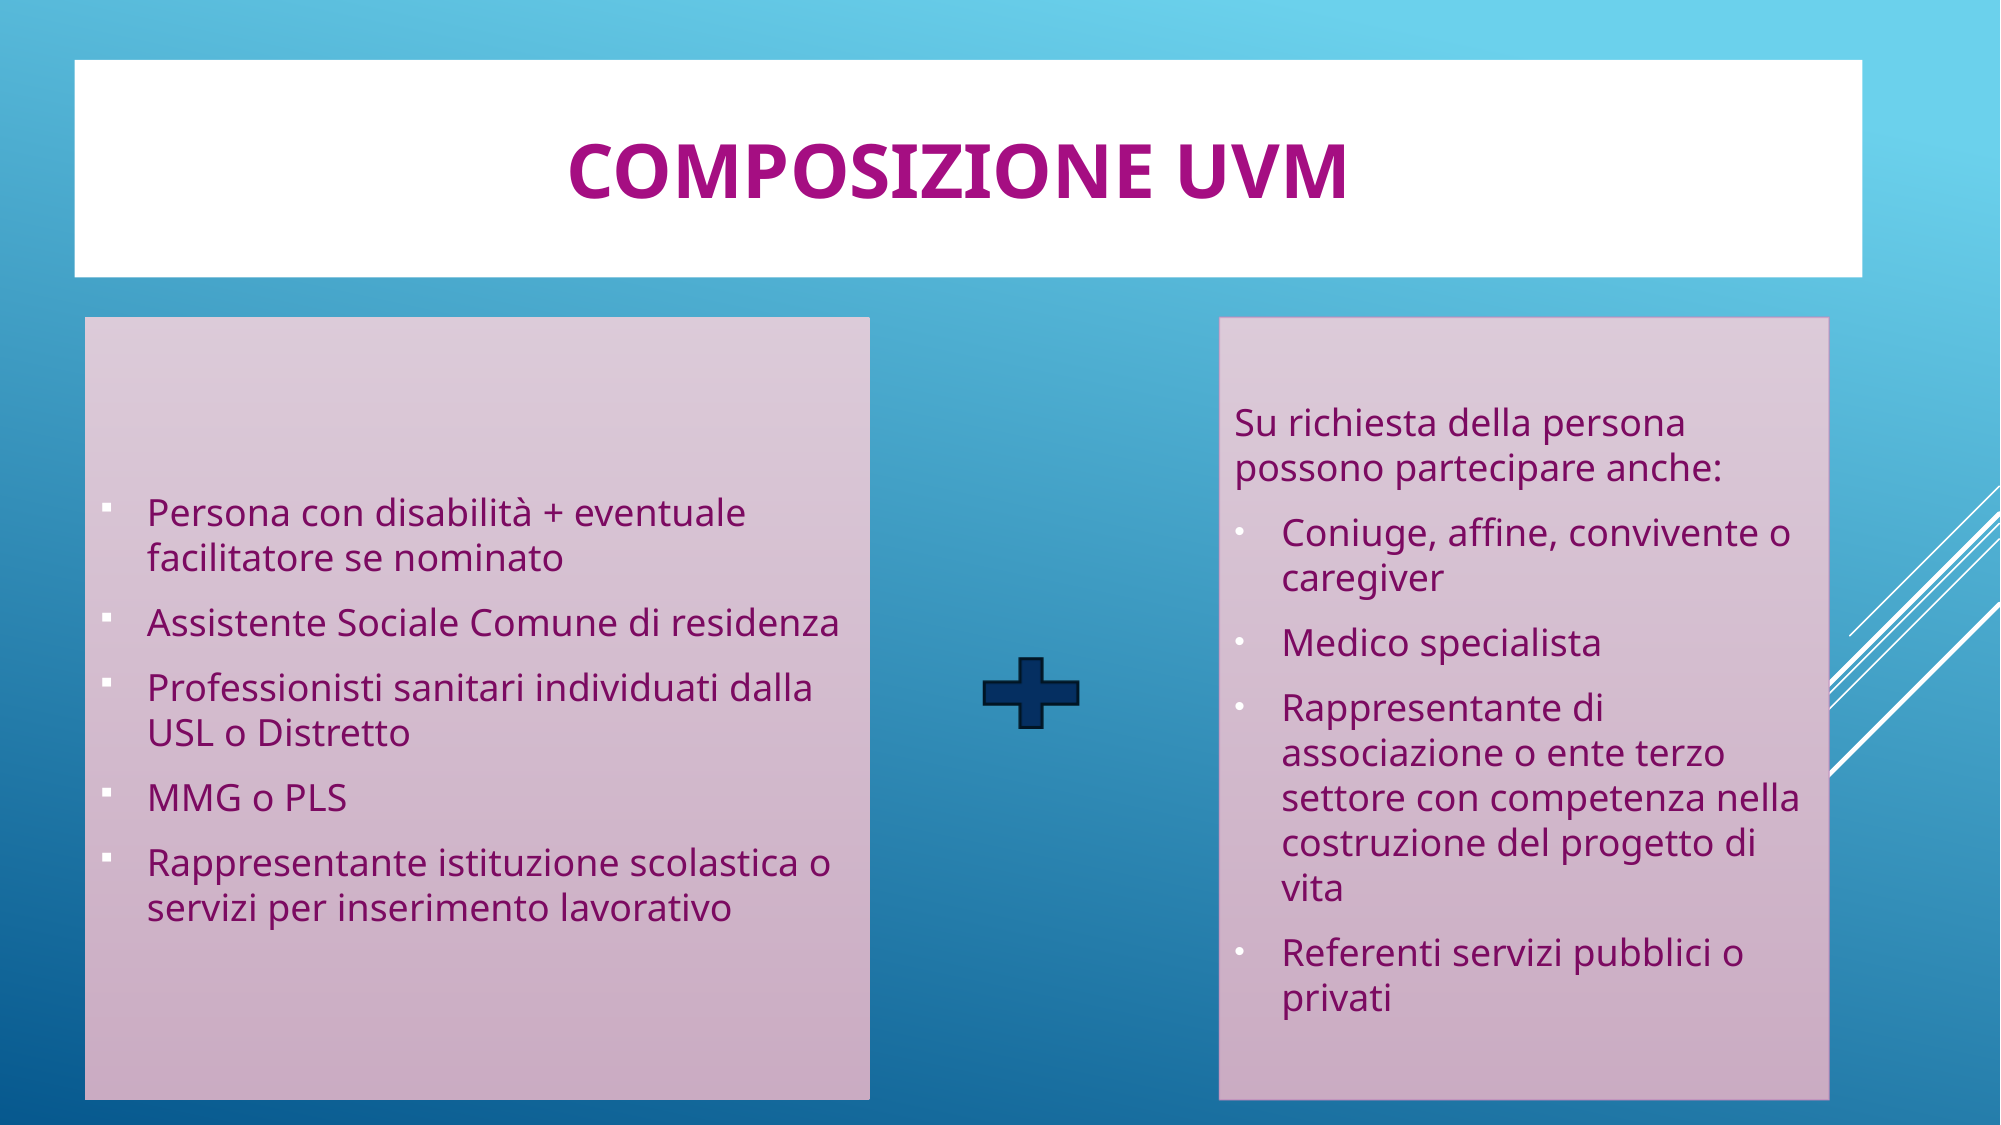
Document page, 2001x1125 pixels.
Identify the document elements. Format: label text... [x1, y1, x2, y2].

list Su richiesta della persona possono partecipare anche: Coniuge, affine, convivente o caregiver Medico specialista Rappresentante di associazione o ente terzo settore con competenza nella costruzione del progetto di vita Referenti servizi pubblici o privati [1219, 316, 1830, 1101]
picture [981, 657, 1080, 729]
title COMPOSIZIONE UVM [73, 59, 1864, 279]
list Persona con disabilità + eventuale facilitatore se nominato Assistente Sociale Comune di residenza Professionisti sanitari individuati dalla USL o Distretto MMG o PLS Rappresentante istituzione scolastica o servizi per inserimento lavorativo [84, 316, 871, 1101]
